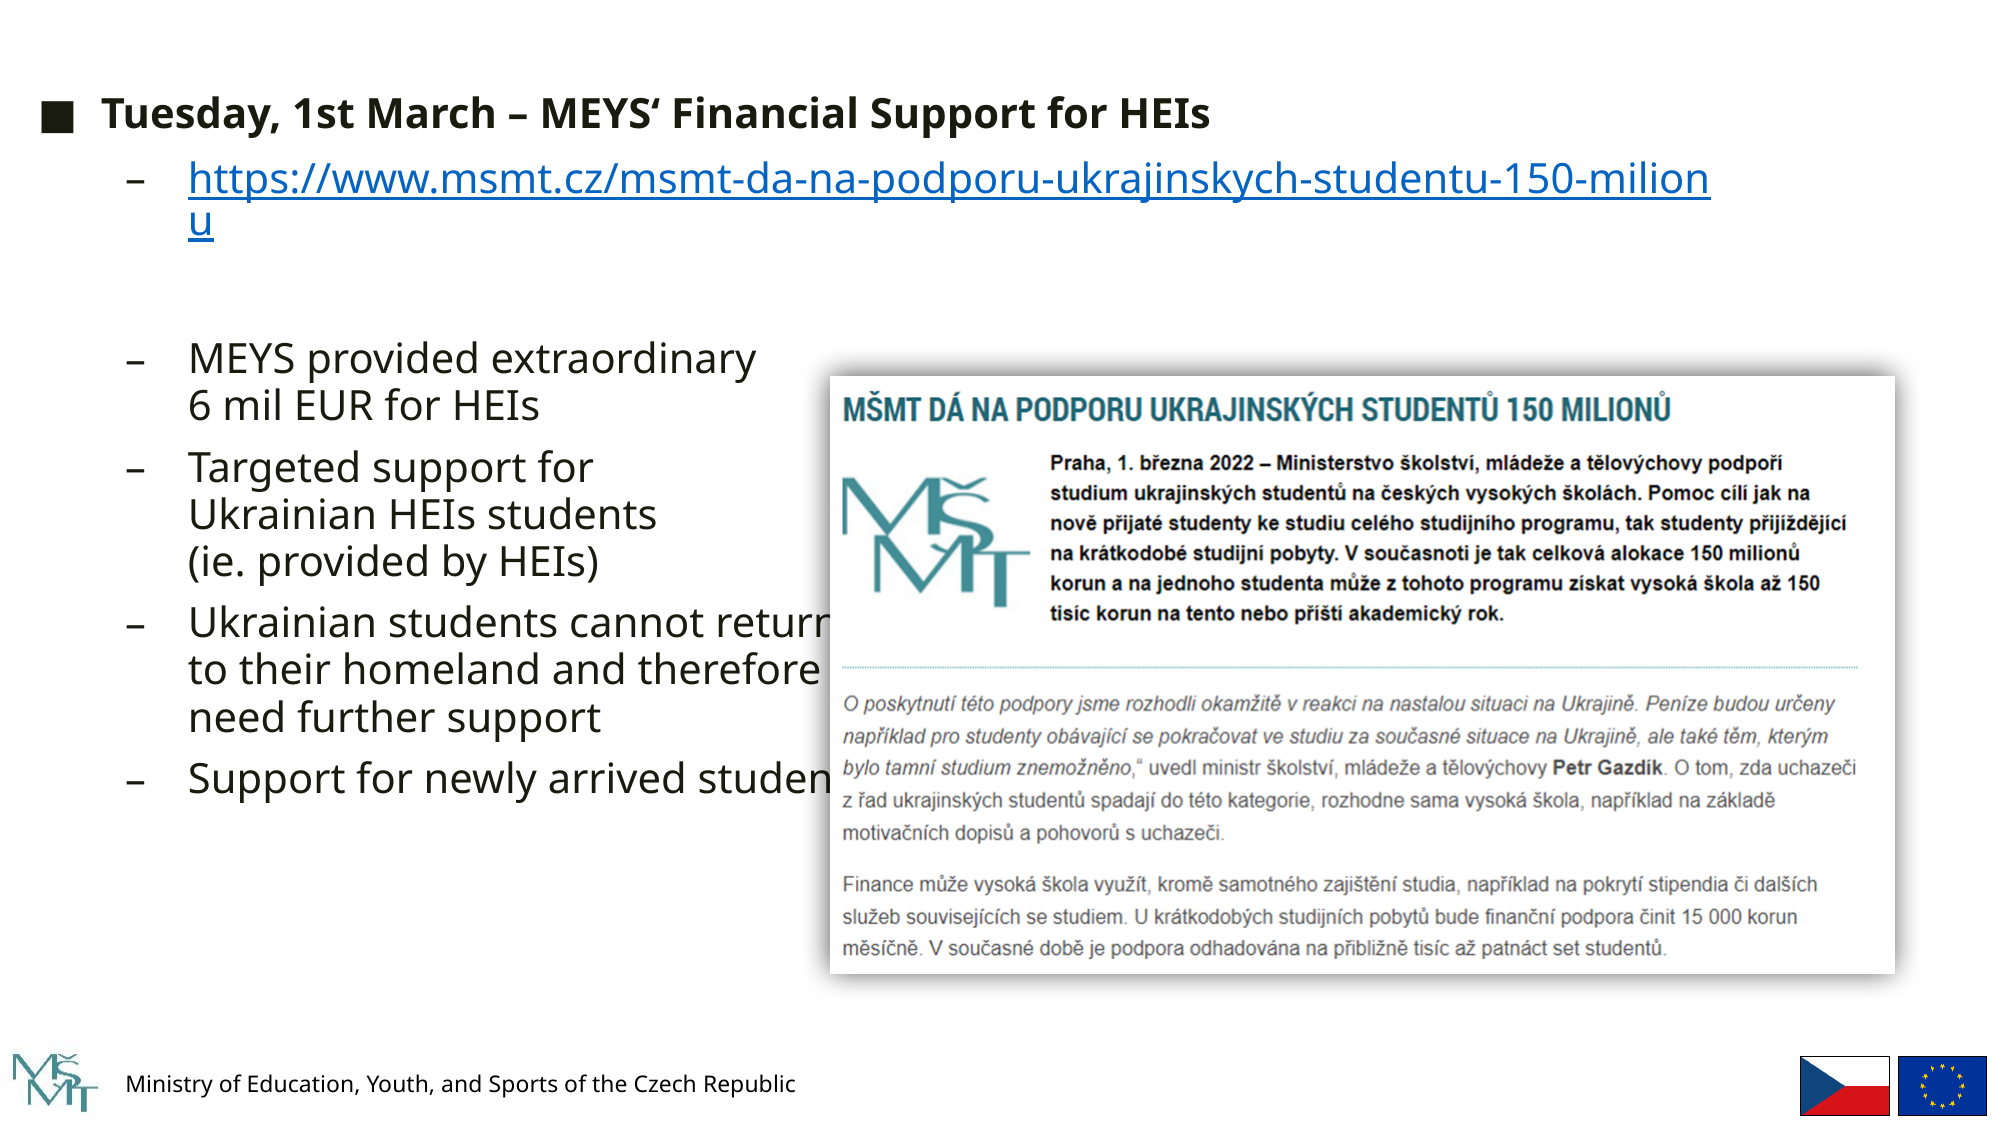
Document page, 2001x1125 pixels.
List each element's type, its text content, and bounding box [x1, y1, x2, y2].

picture [830, 376, 1895, 974]
picture [1898, 1056, 1988, 1116]
list Tuesday, 1st March – MEYS‘ Financial Support for HEIs https://www.msmt.cz/msmt-da-na-podporu-ukrajinskych-studentu-150-milionu MEYS provided extraordinary 6 mil EUR for HEIs Targeted support for Ukrainian HEIs students (ie. provided by HEIs) Ukrainian students cannot return to their homeland and therefore need further support Support for newly arrived students [22, 72, 1748, 938]
text_box Ministry of Education, Youth, and Sports of the Czech Republic [111, 1062, 1458, 1105]
picture [1800, 1056, 1890, 1116]
picture [0, 1041, 111, 1125]
